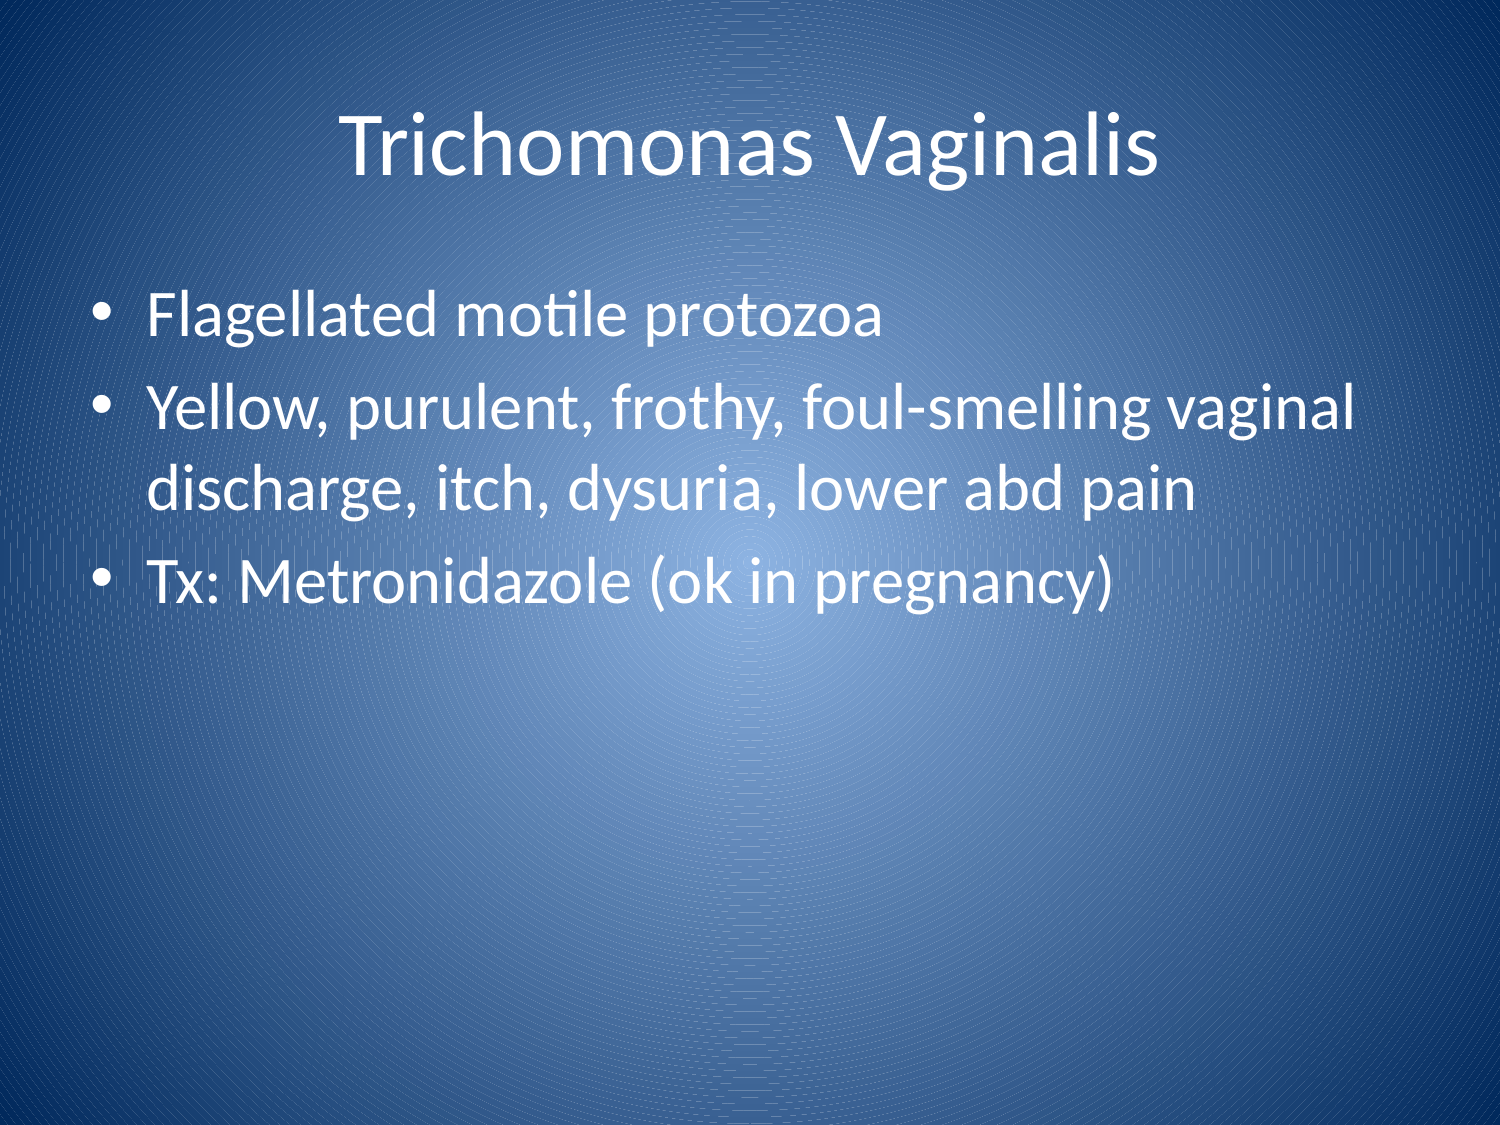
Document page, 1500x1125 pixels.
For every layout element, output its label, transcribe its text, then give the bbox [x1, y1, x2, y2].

list Flagellated motile protozoa Yellow, purulent, frothy, foul-smelling vaginal discharge, itch, dysuria, lower abd pain Tx: Metronidazole (ok in pregnancy) [75, 262, 1425, 1005]
title Trichomonas Vaginalis [75, 45, 1425, 233]
